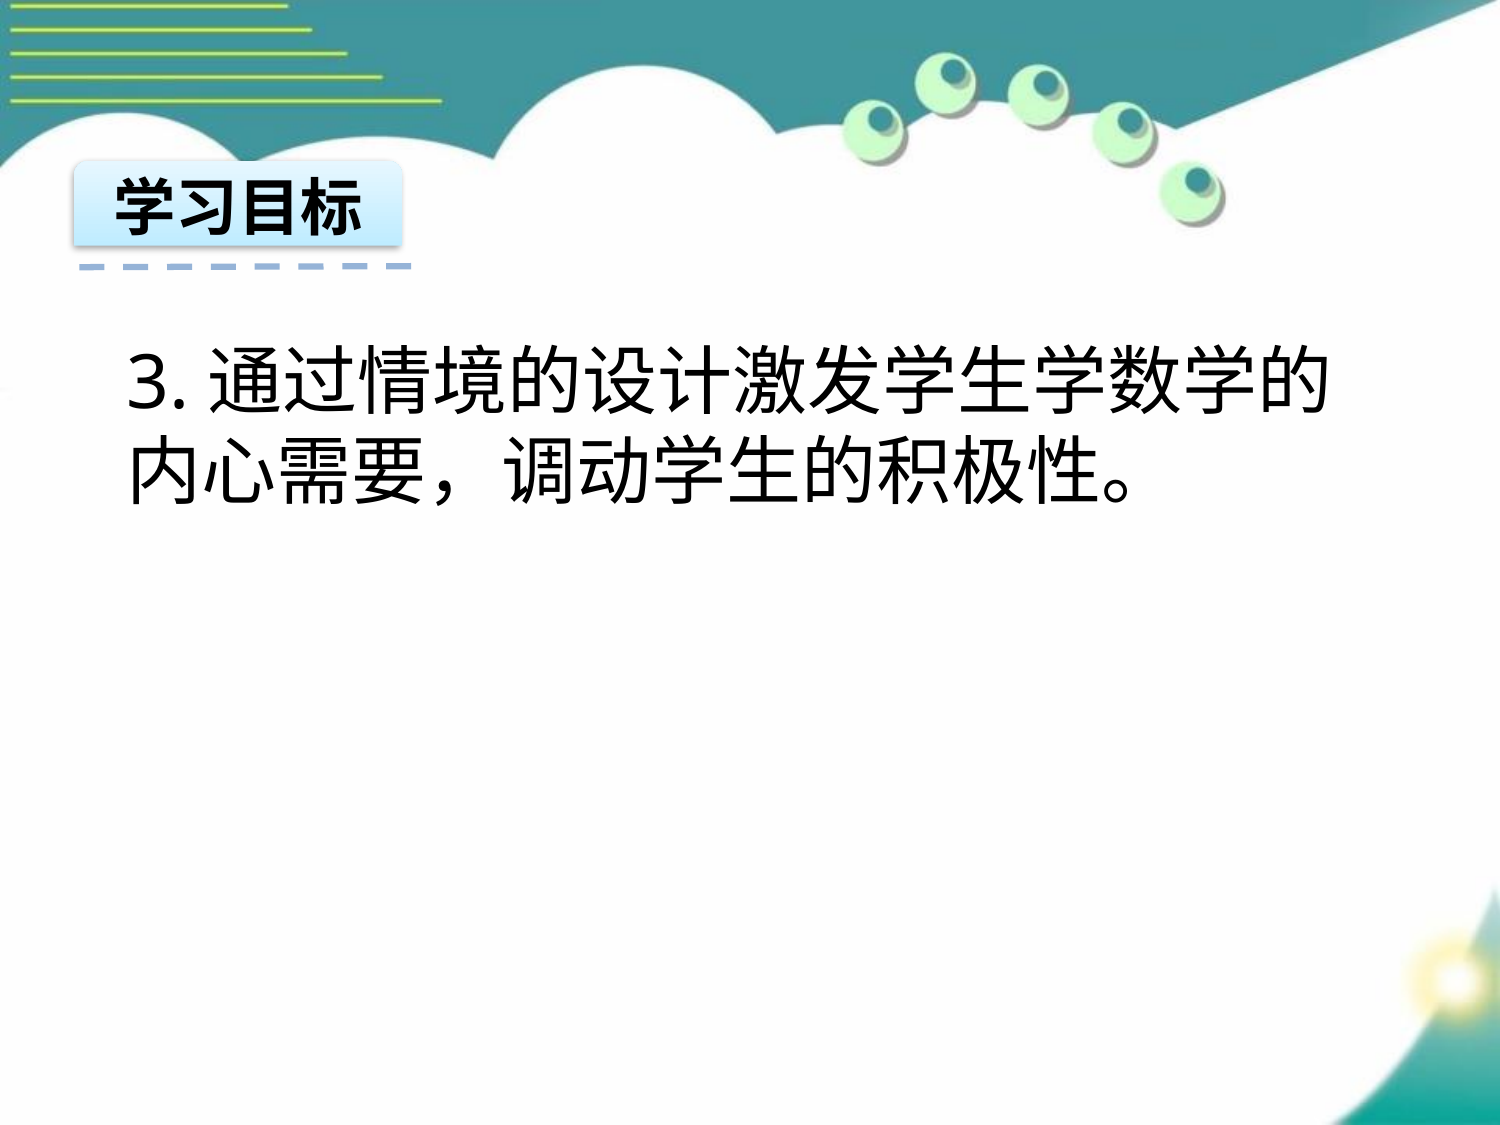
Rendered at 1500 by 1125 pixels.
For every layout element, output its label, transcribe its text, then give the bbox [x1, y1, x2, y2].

text_box 学习目标 [73, 160, 404, 247]
text_box 3.通过情境的设计激发学生学数学的内心需要，调动学生的积极性。 [112, 326, 1365, 521]
picture [0, 0, 1500, 1125]
